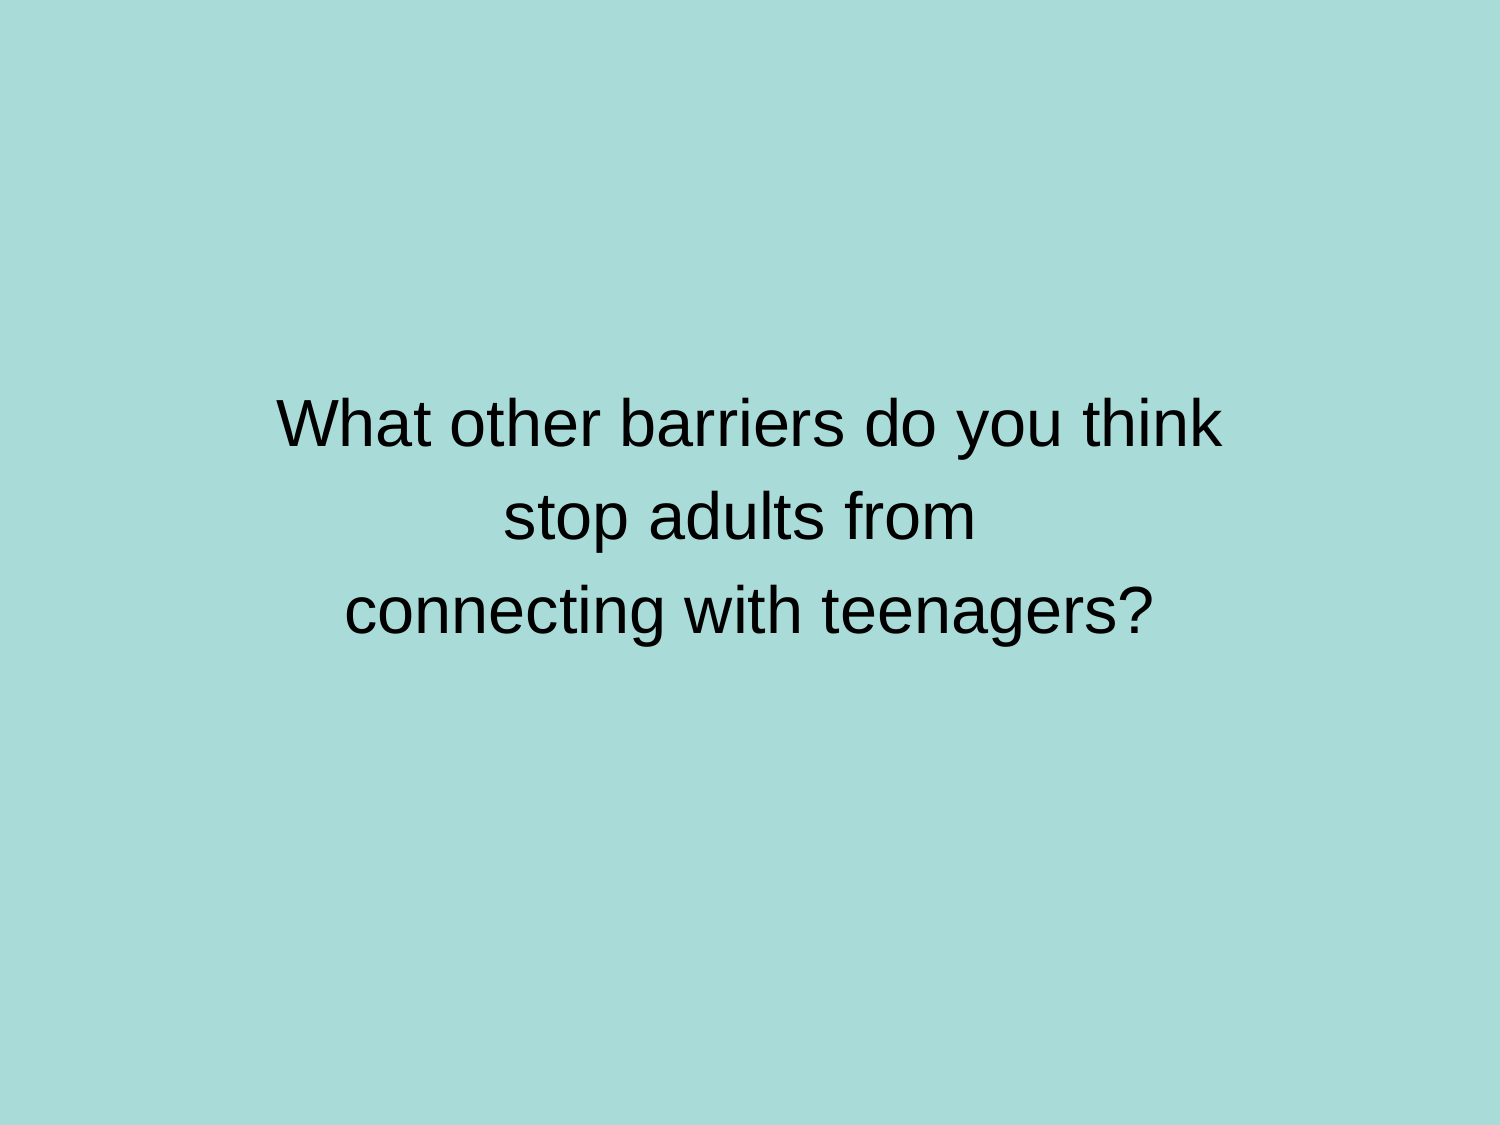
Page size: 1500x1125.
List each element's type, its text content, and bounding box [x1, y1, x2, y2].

list What other barriers do you think stop adults from connecting with teenagers? [171, 278, 1329, 939]
